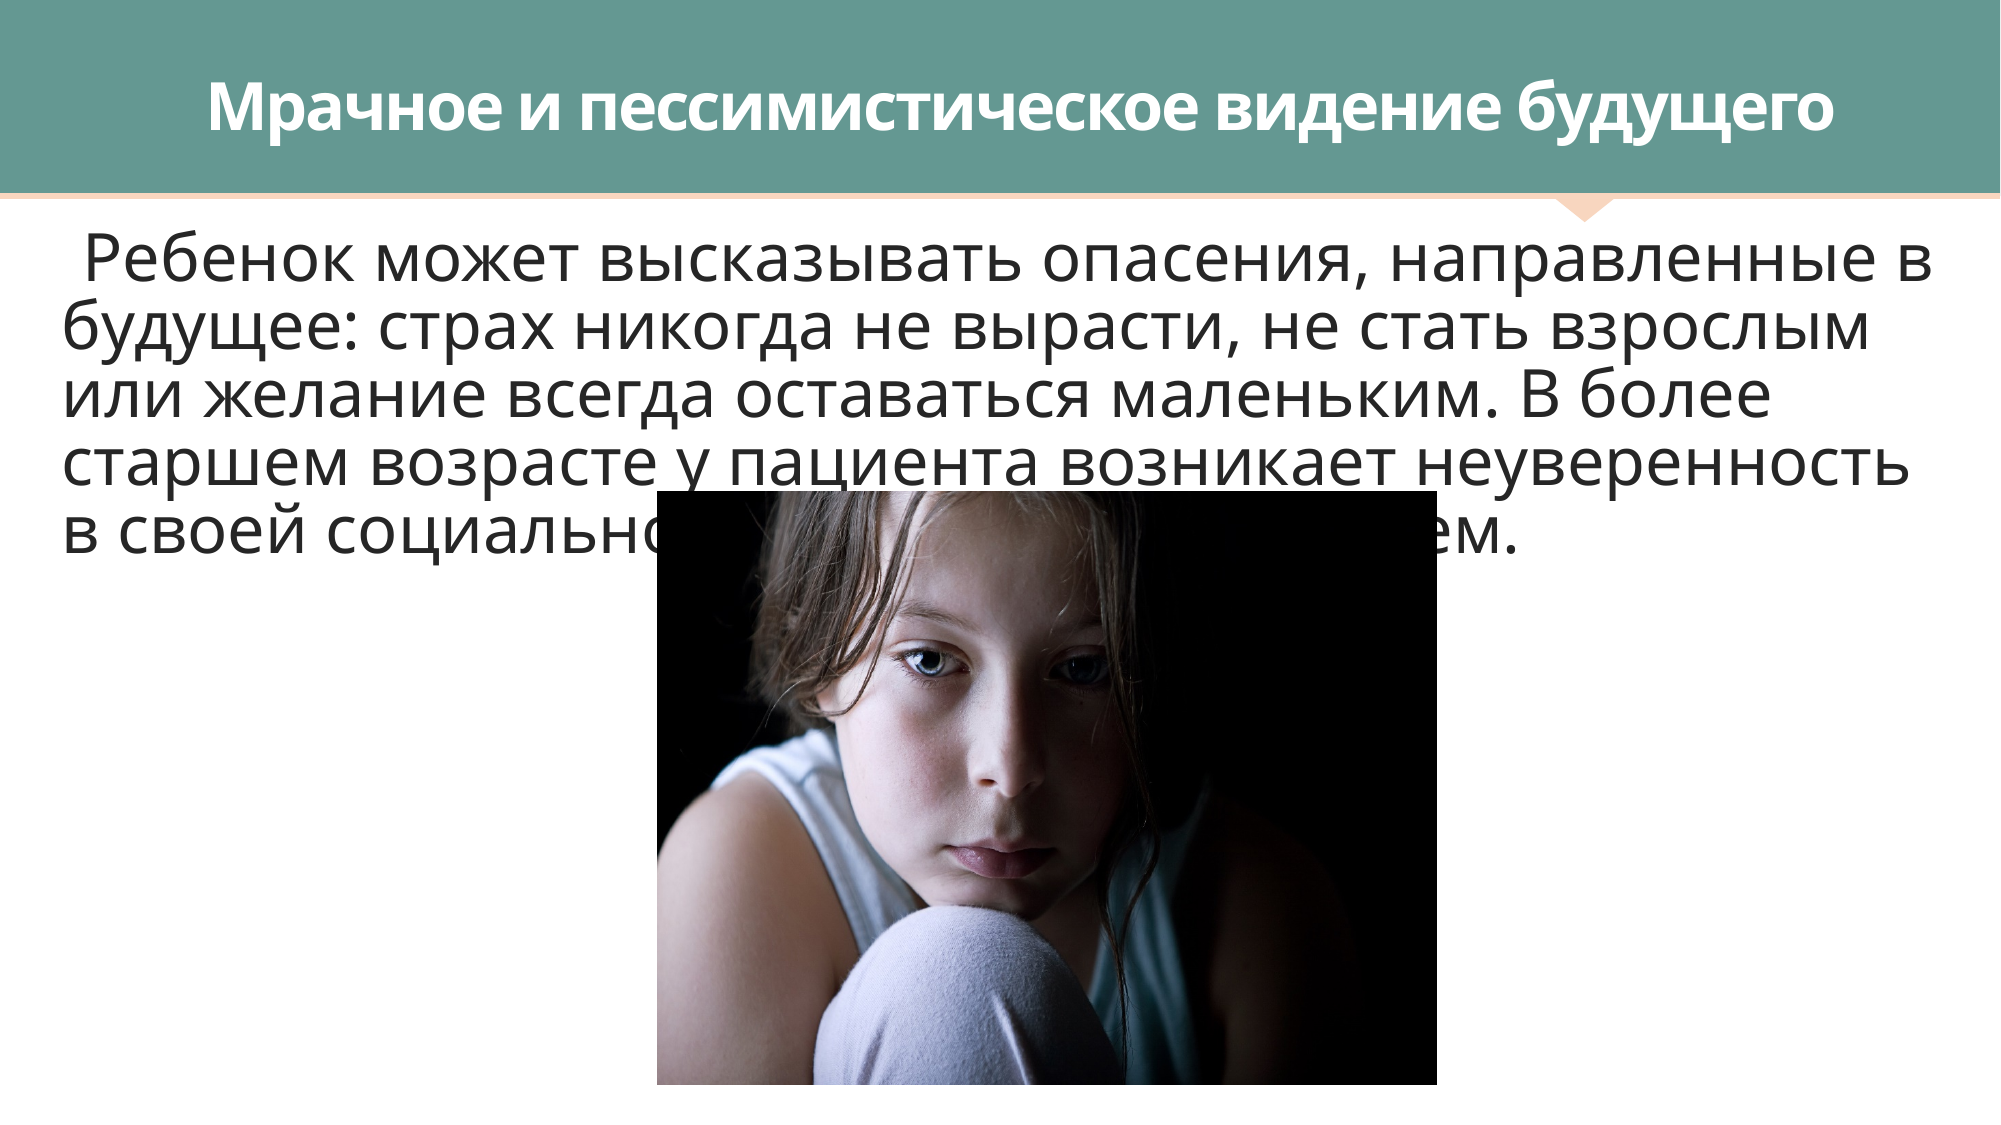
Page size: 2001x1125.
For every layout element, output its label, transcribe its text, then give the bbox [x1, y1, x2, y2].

title Мрачное и пессимистическое видение будущего [137, 24, 1905, 197]
list Ребенок может высказывать опасения, направленные в будущее: страх никогда не вырасти, не стать взрослым или желание всегда оставаться маленьким. В более старшем возрасте у пациента возникает неуверенность в своей социальной успешности в будущем. [31, 219, 1981, 1047]
picture [657, 491, 1438, 1085]
